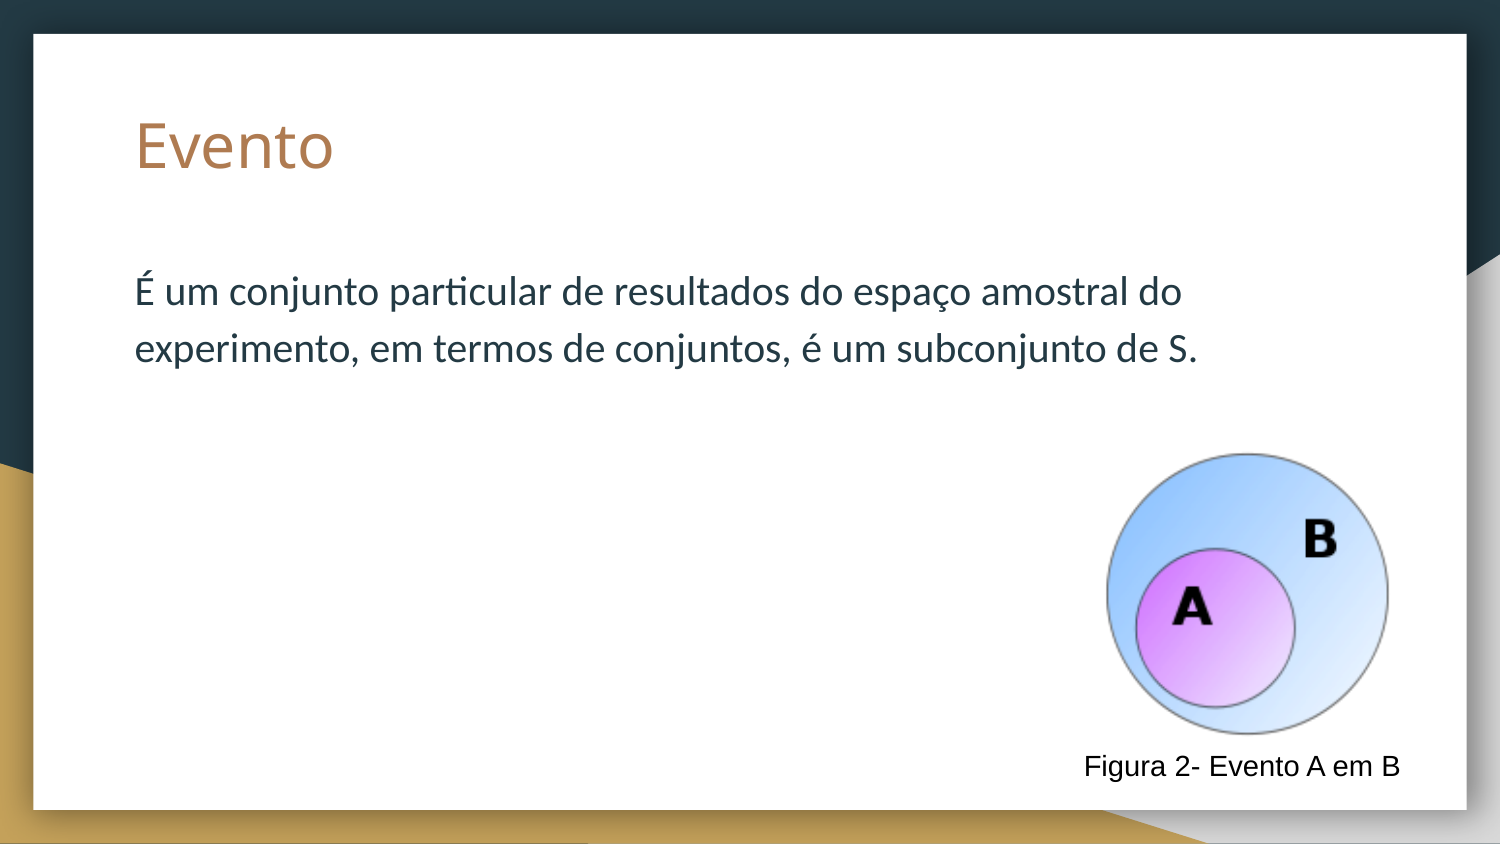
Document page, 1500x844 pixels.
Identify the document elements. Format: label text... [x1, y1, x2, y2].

text_box Figura 2- Evento A em B [1068, 731, 1500, 844]
list É um conjunto particular de resultados do espaço amostral do experimento, em termos de conjuntos, é um subconjunto de S. [119, 241, 1381, 612]
picture [1102, 449, 1393, 740]
title Evento [119, 91, 1381, 180]
